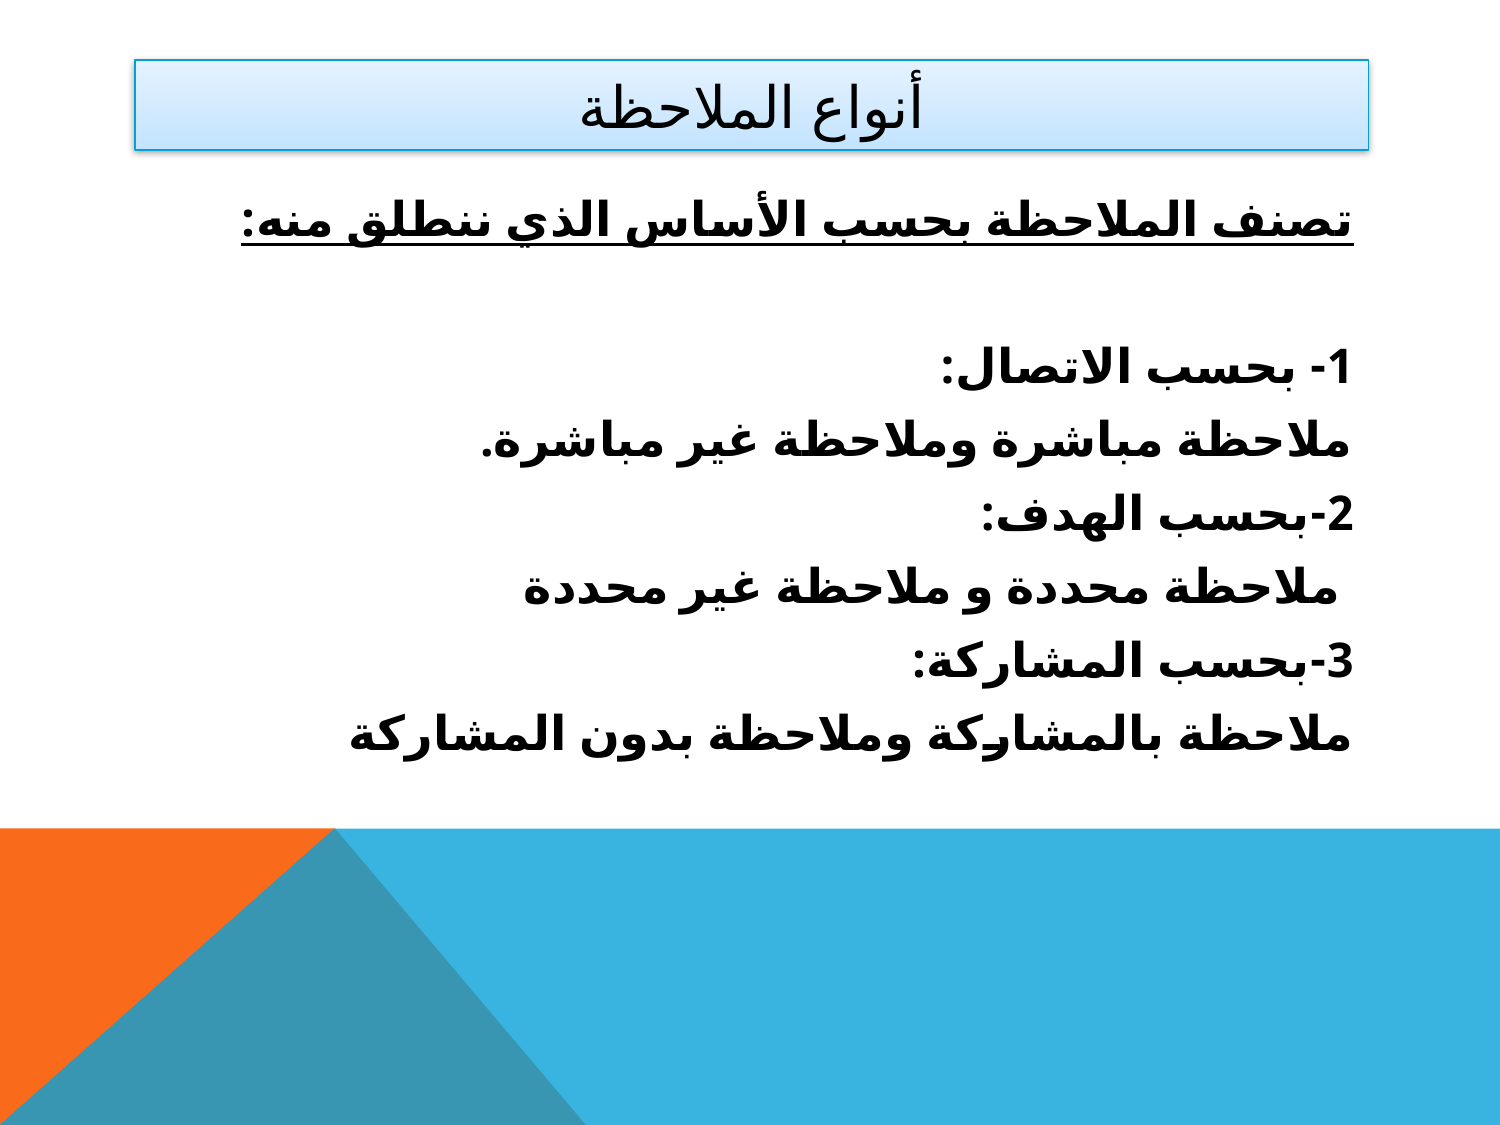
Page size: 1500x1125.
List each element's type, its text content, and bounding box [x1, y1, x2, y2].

title أنواع الملاحظة [134, 59, 1369, 151]
list تصنف الملاحظة بحسب الأساس الذي ننطلق منه: 1- بحسب الاتصال: ملاحظة مباشرة وملاحظة غير مباشرة. 2-بحسب الهدف: ملاحظة محددة و ملاحظة غير محددة 3-بحسب المشاركة: ملاحظة بالمشاركة وملاحظة بدون المشاركة [135, 180, 1369, 768]
